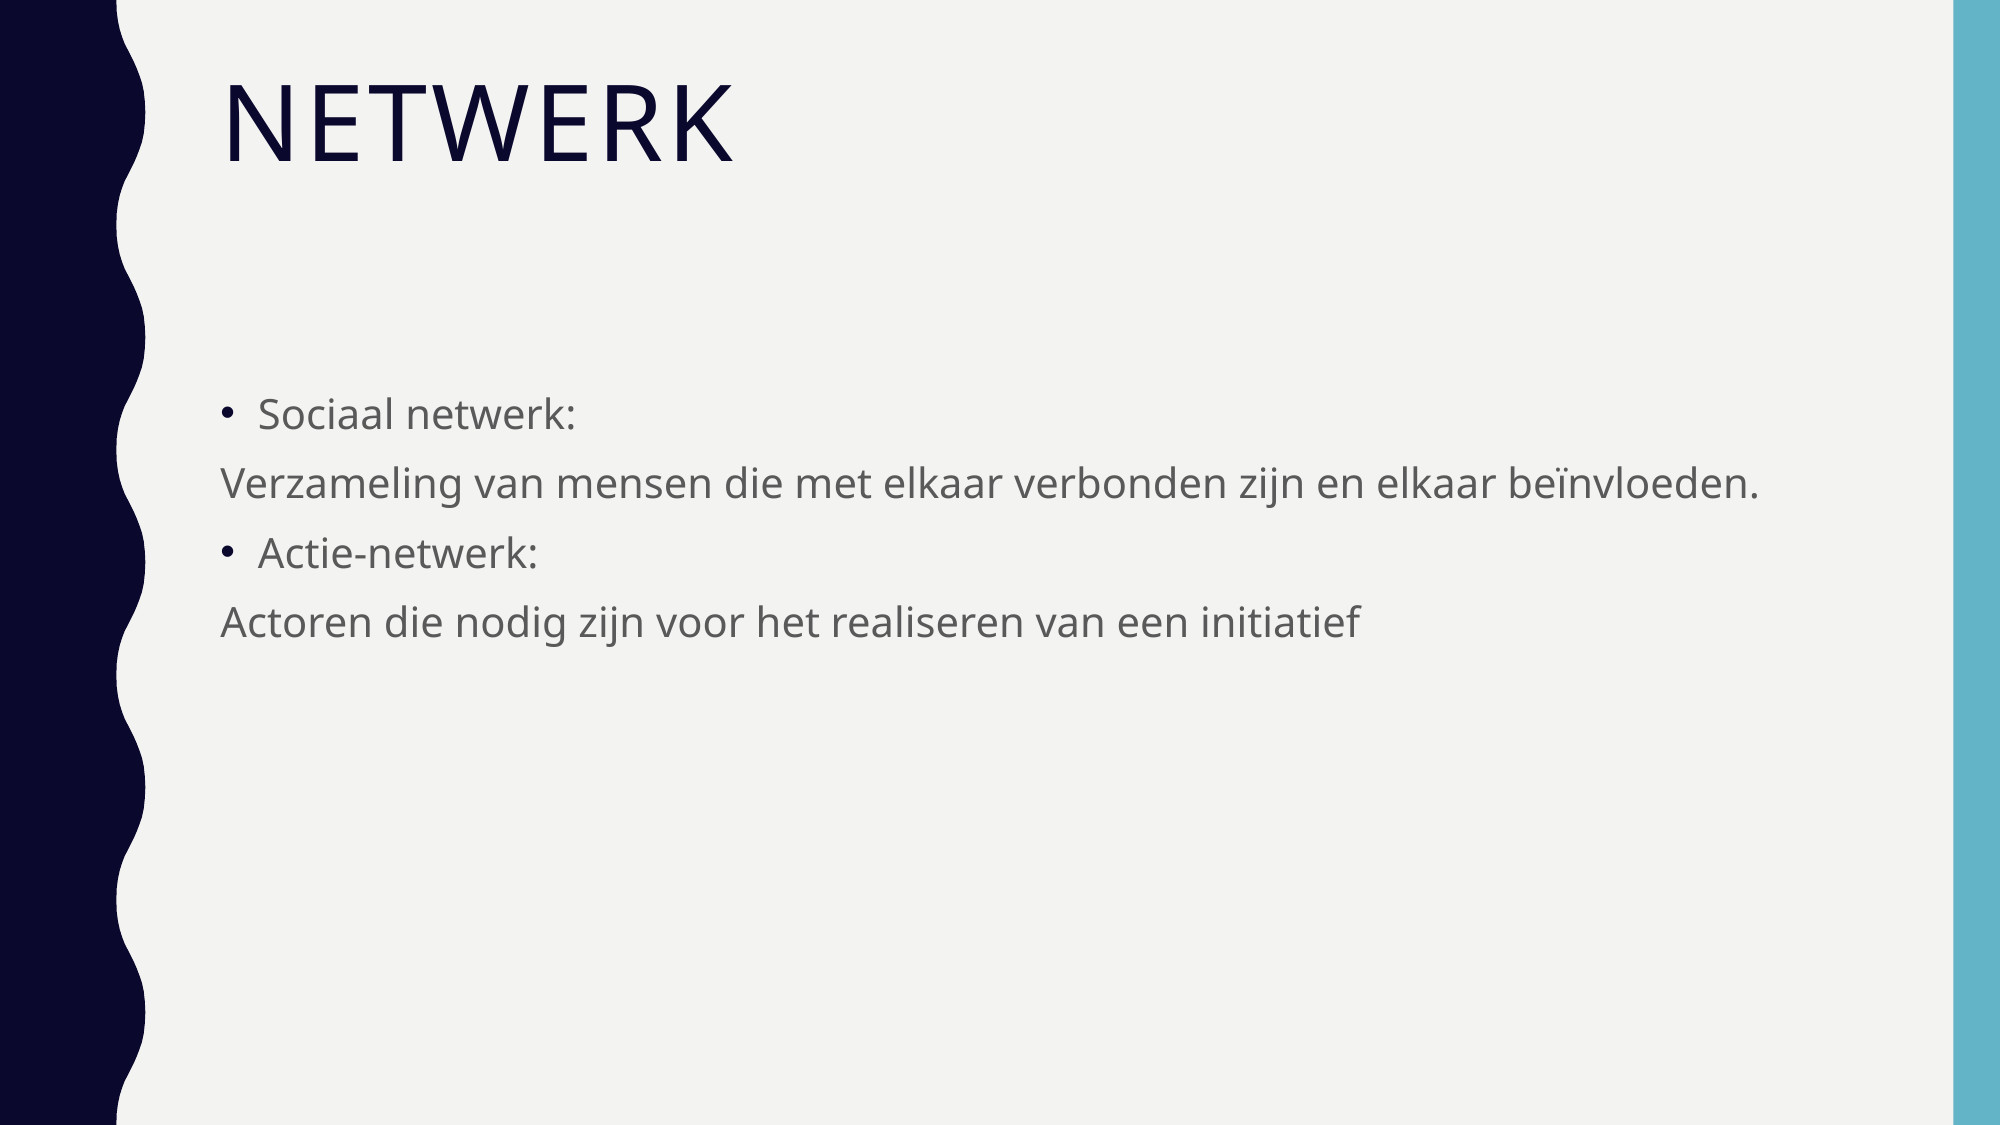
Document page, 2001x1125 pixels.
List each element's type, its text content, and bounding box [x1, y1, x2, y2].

title Netwerk [205, 62, 1875, 308]
list Sociaal netwerk: Verzameling van mensen die met elkaar verbonden zijn en elkaar beïnvloeden. Actie-netwerk: Actoren die nodig zijn voor het realiseren van een initiatief [205, 375, 1875, 965]
